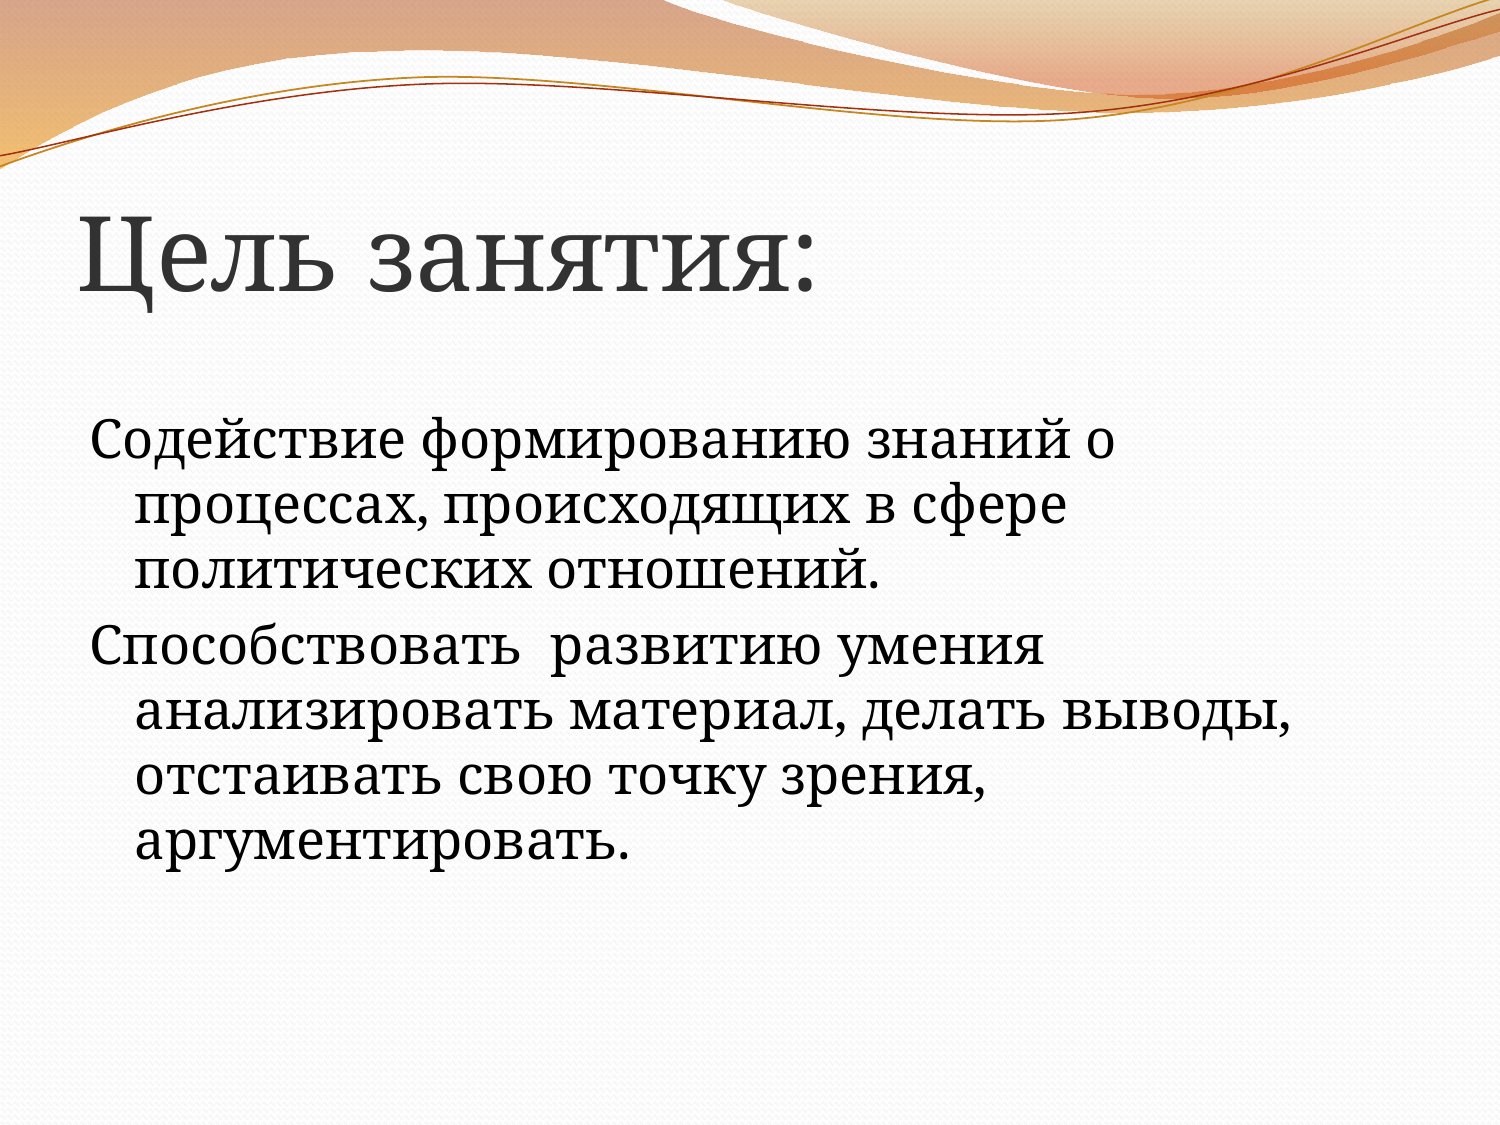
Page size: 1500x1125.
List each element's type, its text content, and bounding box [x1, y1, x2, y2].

list Содействие формированию знаний о процессах, происходящих в сфере политических отношений. Способствовать развитию умения анализировать материал, делать выводы, отстаивать свою точку зрения, аргументировать. [75, 397, 1425, 1038]
title Цель занятия: [76, 160, 1427, 313]
